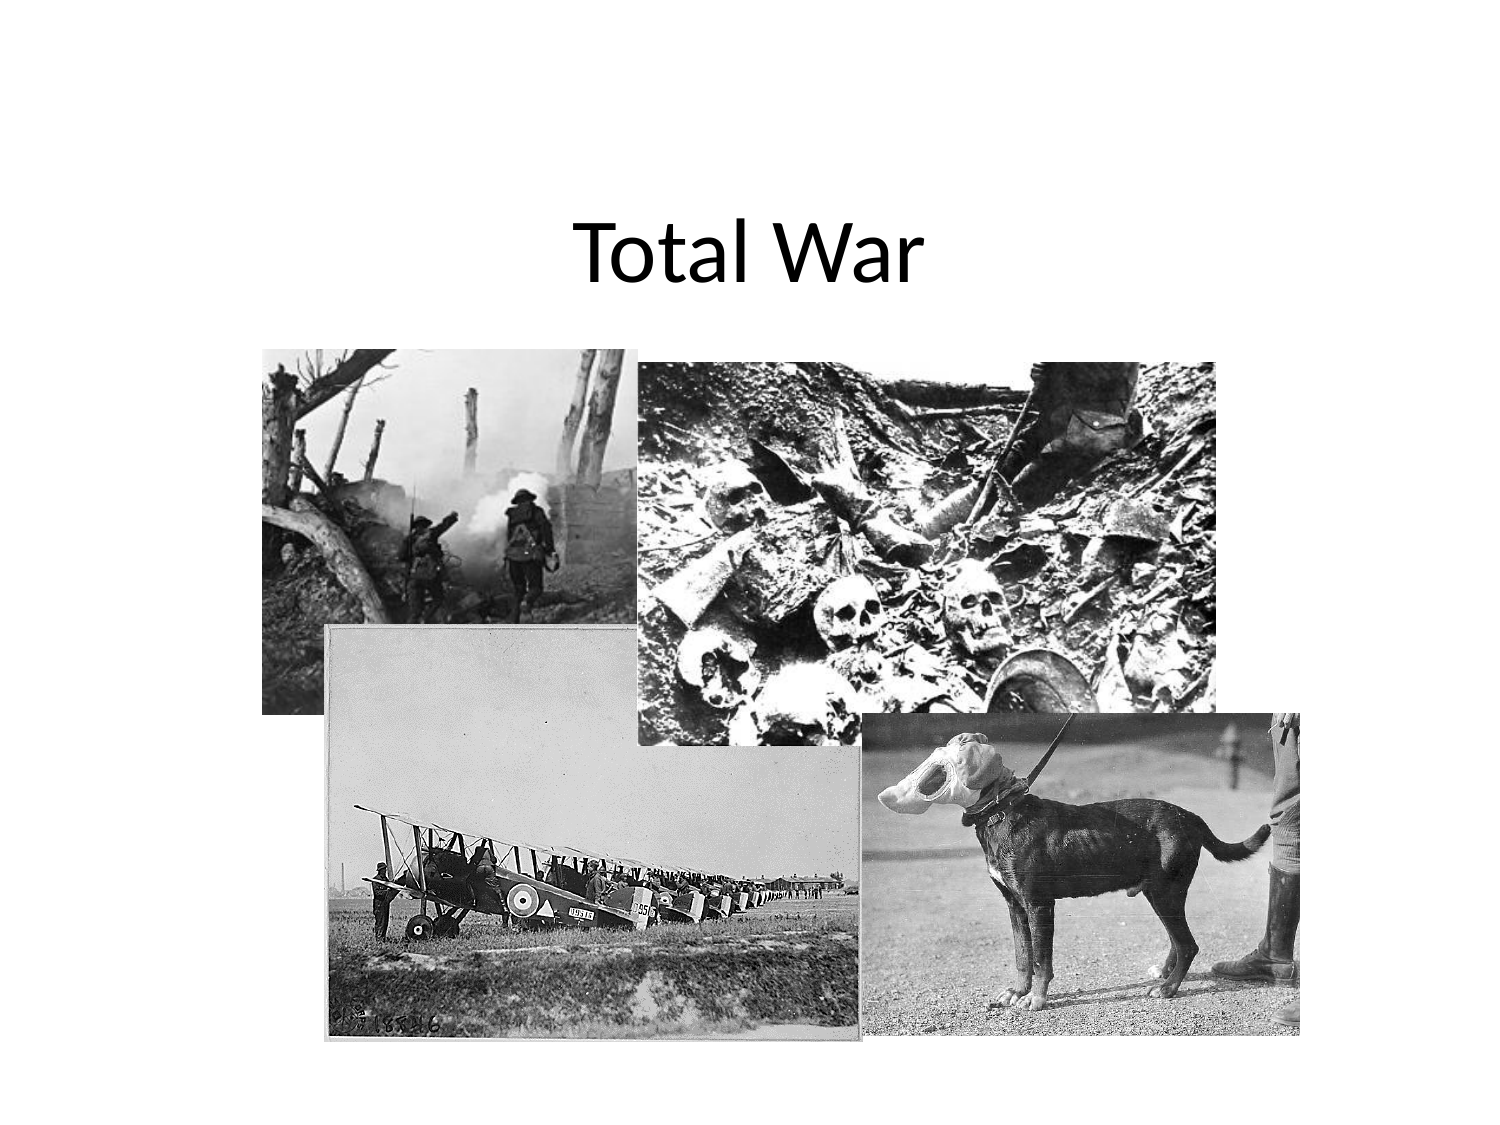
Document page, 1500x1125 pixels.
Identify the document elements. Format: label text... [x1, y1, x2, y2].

title Total War [112, 125, 1388, 367]
picture [262, 349, 1301, 1042]
